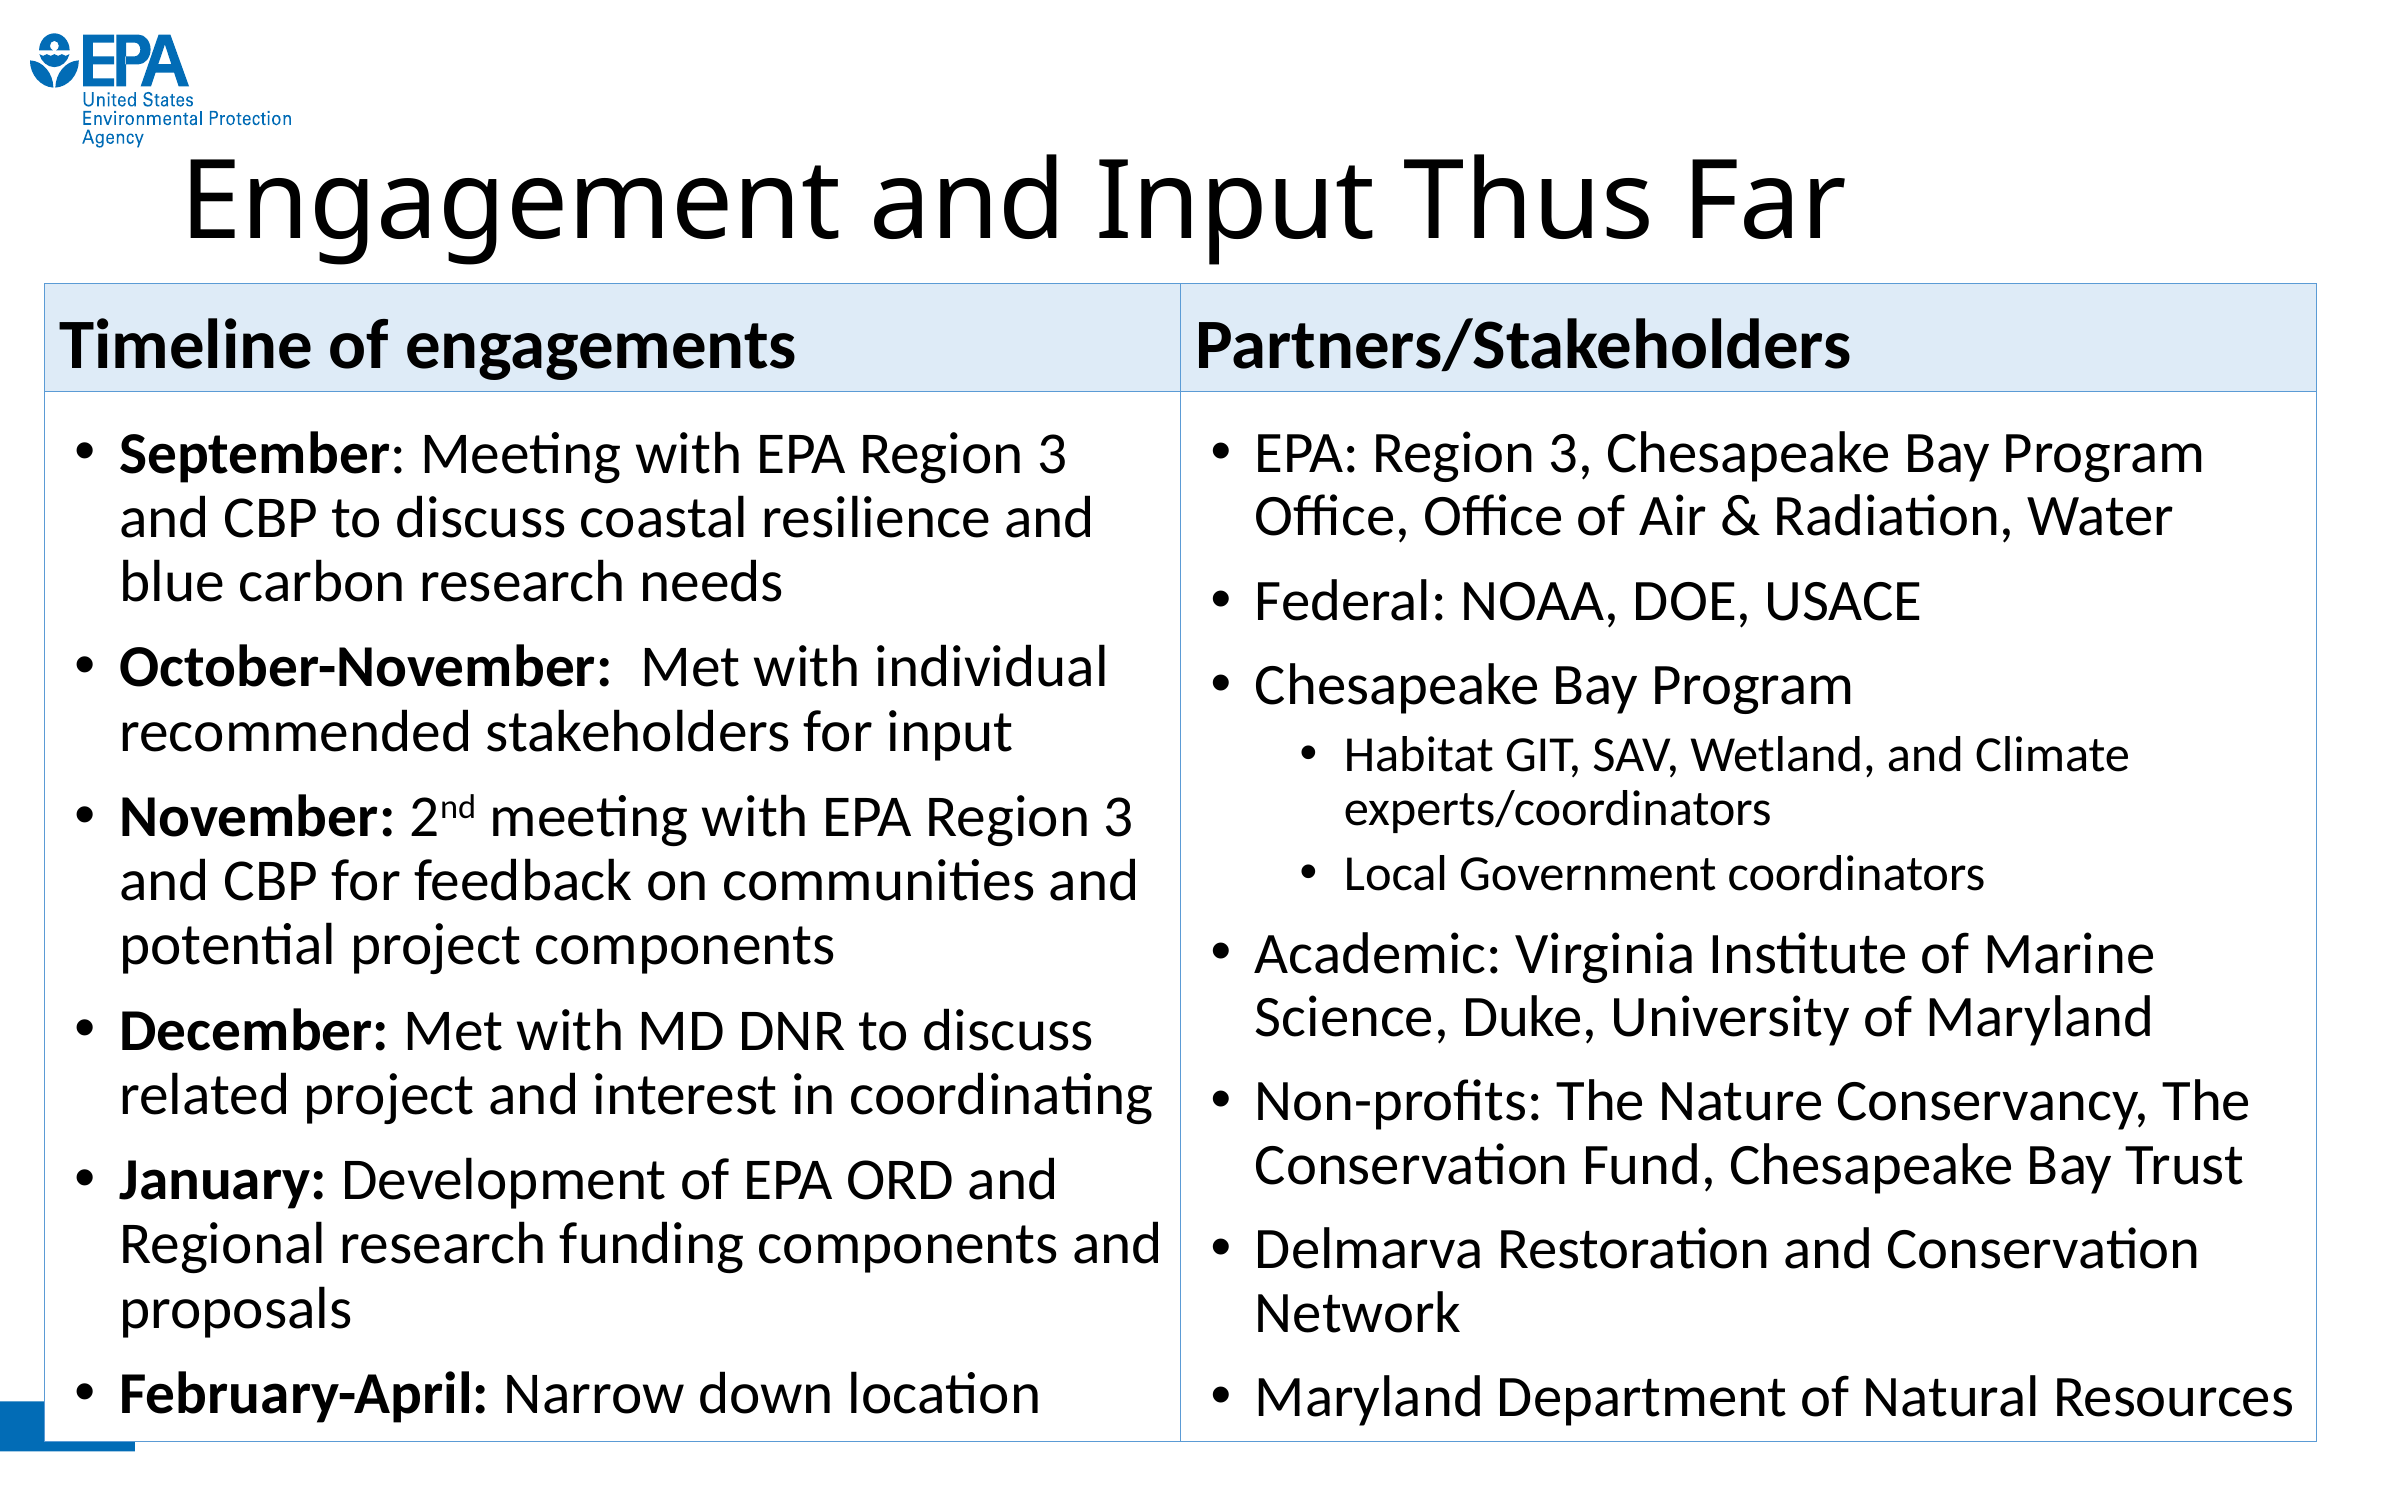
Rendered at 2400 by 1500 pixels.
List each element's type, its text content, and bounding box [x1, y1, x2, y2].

title Engagement and Input Thus Far [165, 94, 2236, 283]
list September: Meeting with EPA Region 3 and CBP to discuss coastal resilience and blue carbon research needs October-November: Met with individual recommended stakeholders for input November: 2nd meeting with EPA Region 3 and CBP for feedback on communities and potential project components December: Met with MD DNR to discuss related project and interest in coordinating January: Development of EPA ORD and Regional research funding components and proposals February-April: Narrow down location [44, 391, 1180, 1442]
list EPA: Region 3, Chesapeake Bay Program Office, Office of Air & Radiation, Water Federal: NOAA, DOE, USACE Chesapeake Bay Program Habitat GIT, SAV, Wetland, and Climate experts/coordinators Local Government coordinators Academic: Virginia Institute of Marine Science, Duke, University of Maryland Non-profits: The Nature Conservancy, The Conservation Fund, Chesapeake Bay Trust Delmarva Restoration and Conservation Network Maryland Department of Natural Resources [1180, 391, 2317, 1442]
list Timeline of engagements [44, 283, 1180, 391]
list Partners/Stakeholders [1180, 283, 2317, 391]
